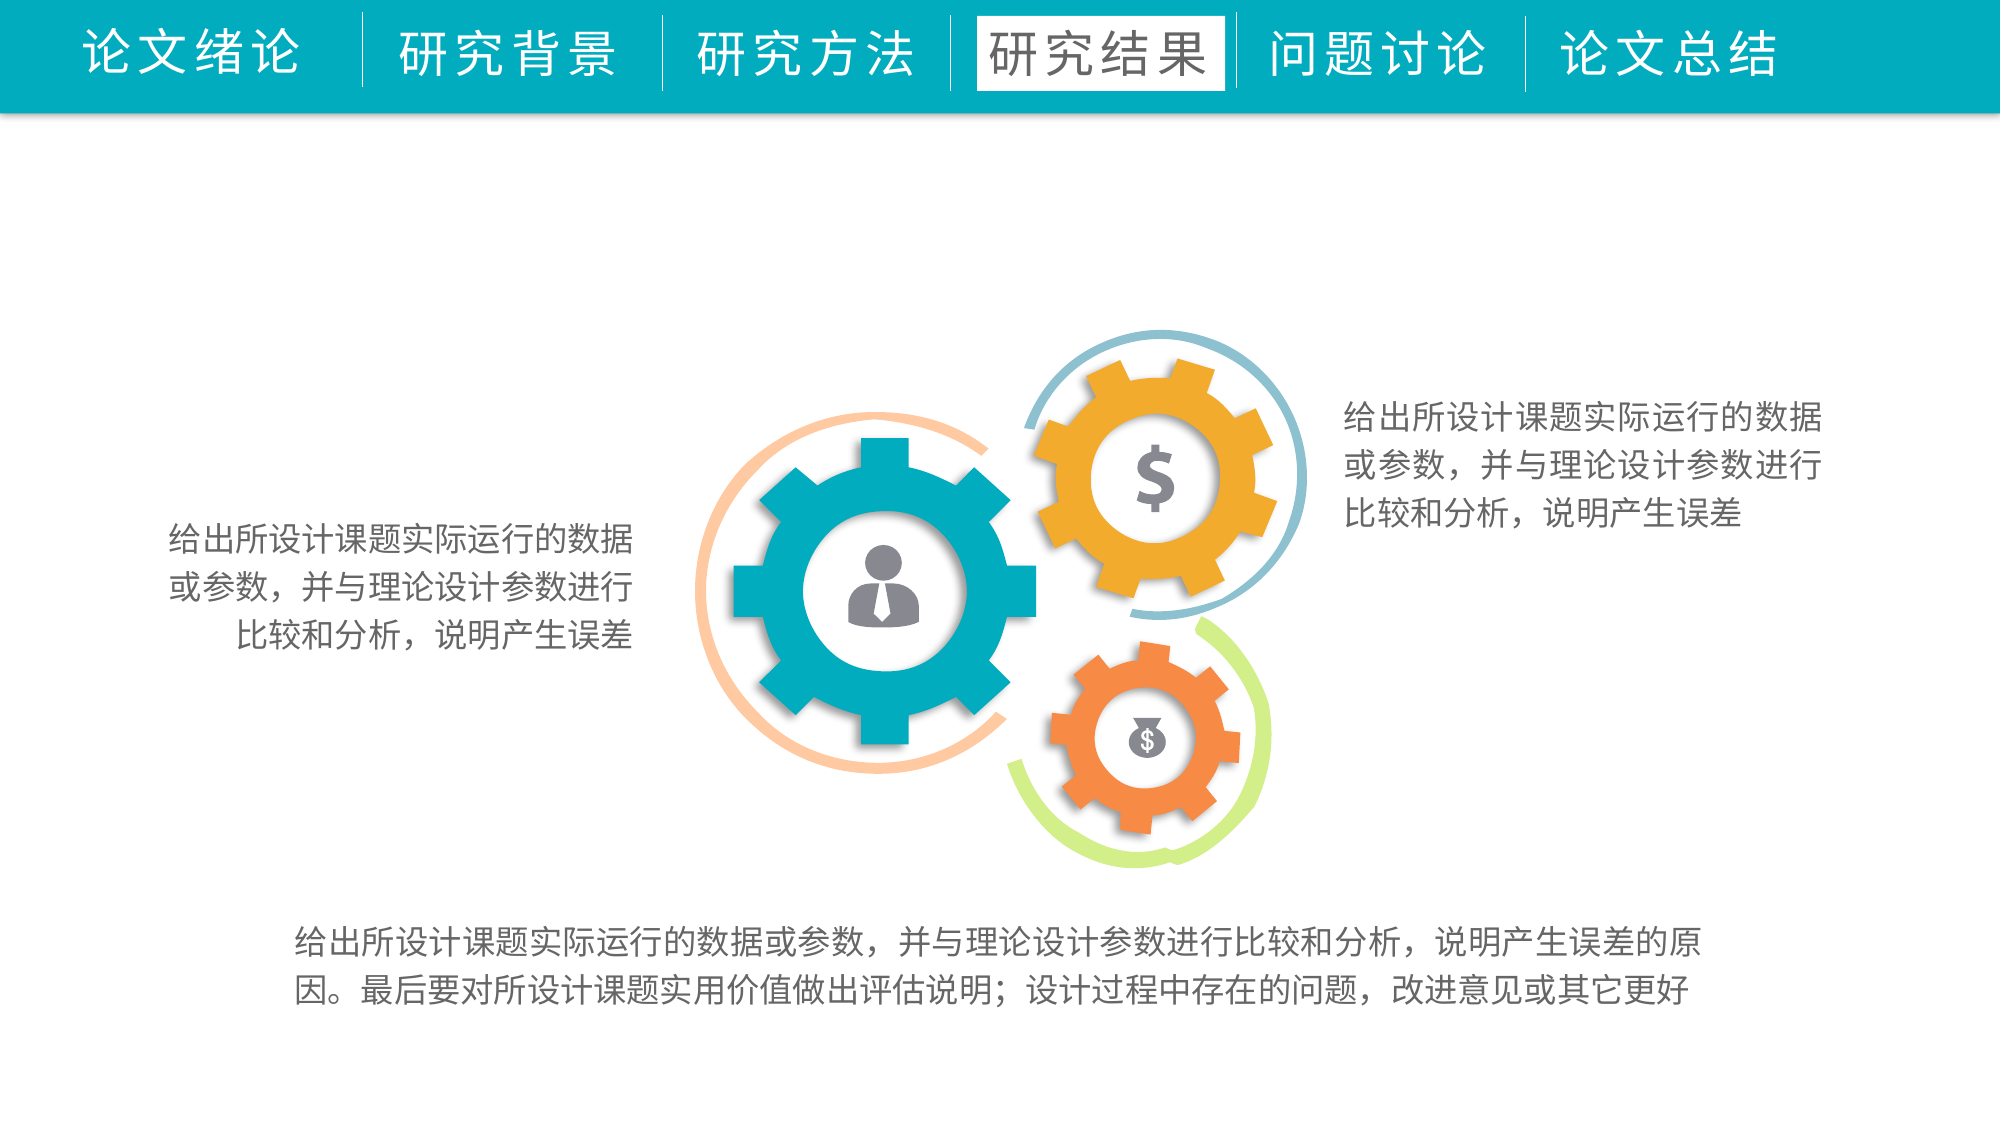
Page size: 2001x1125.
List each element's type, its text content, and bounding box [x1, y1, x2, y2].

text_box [694, 326, 1305, 870]
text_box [0, 0, 2000, 114]
text_box 给出所设计课题实际运行的数据或参数，并与理论设计参数进行比较和分析，说明产生误差 [140, 503, 650, 662]
text_box 给出所设计课题实际运行的数据或参数，并与理论设计参数进行比较和分析，说明产生误差 [1328, 381, 1838, 540]
text_box 给出所设计课题实际运行的数据或参数，并与理论设计参数进行比较和分析，说明产生误差的原因。最后要对所设计课题实用价值做出评估说明；设计过程中存在的问题，改进意见或其它更好 [279, 906, 1720, 1017]
